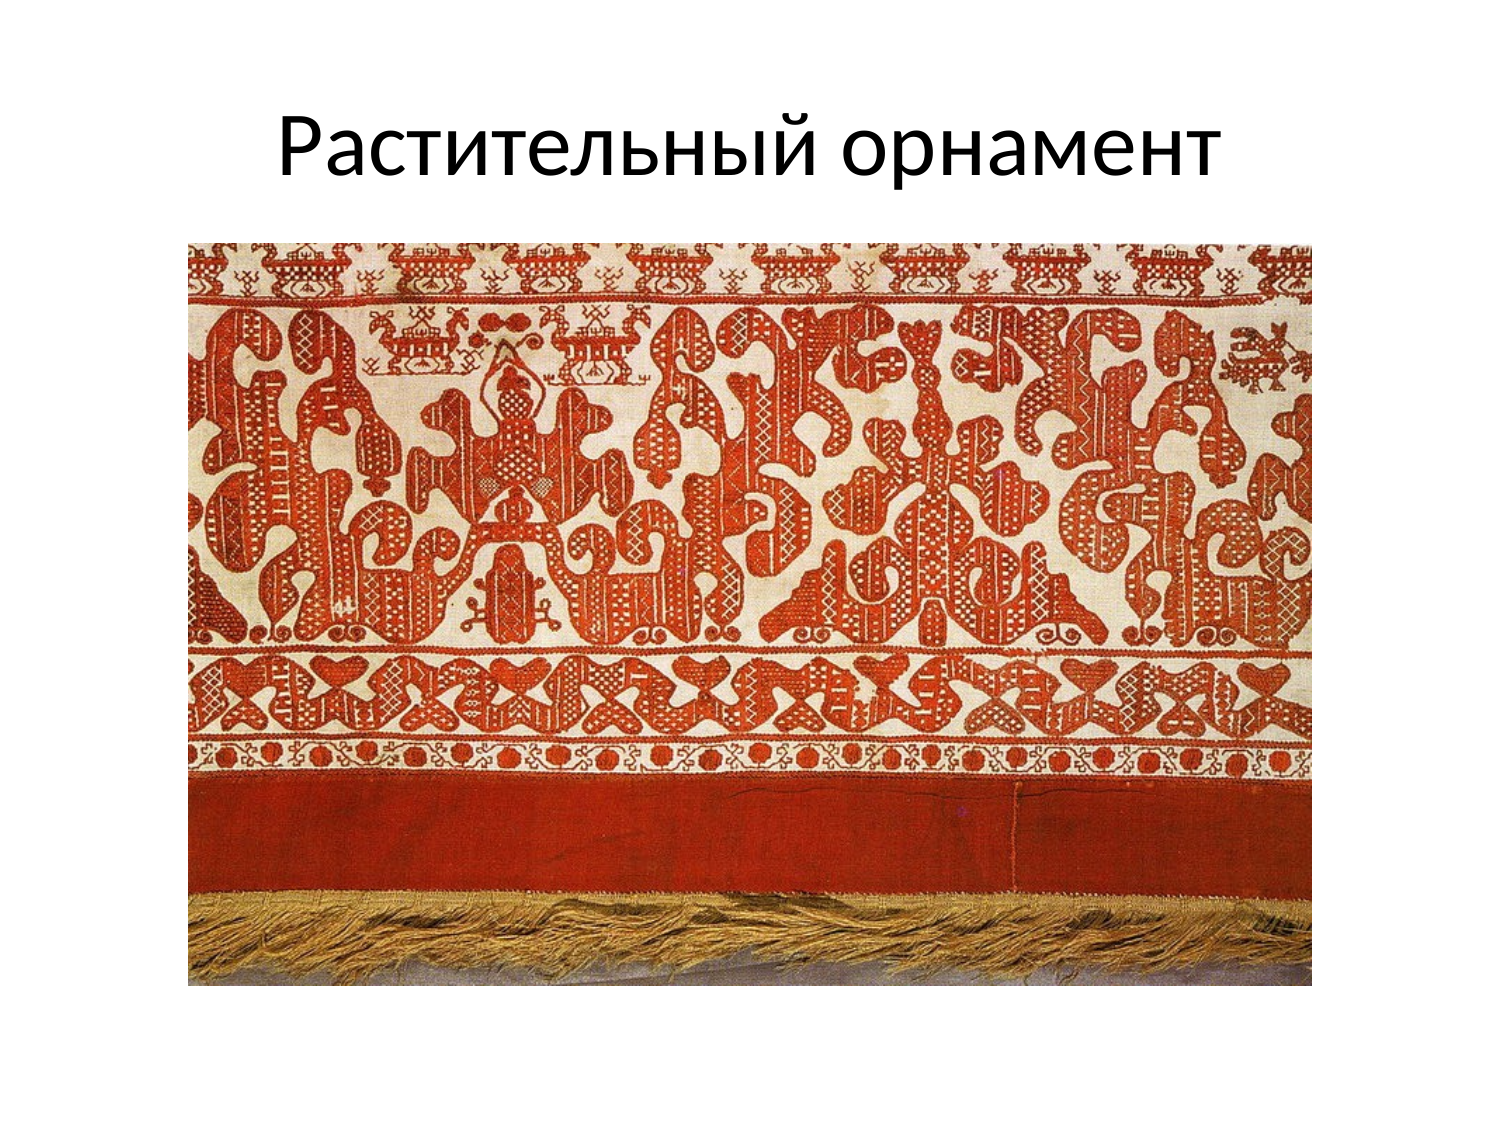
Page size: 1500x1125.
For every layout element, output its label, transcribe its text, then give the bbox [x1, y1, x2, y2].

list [188, 243, 1312, 987]
title Растительный орнамент [75, 45, 1425, 233]
